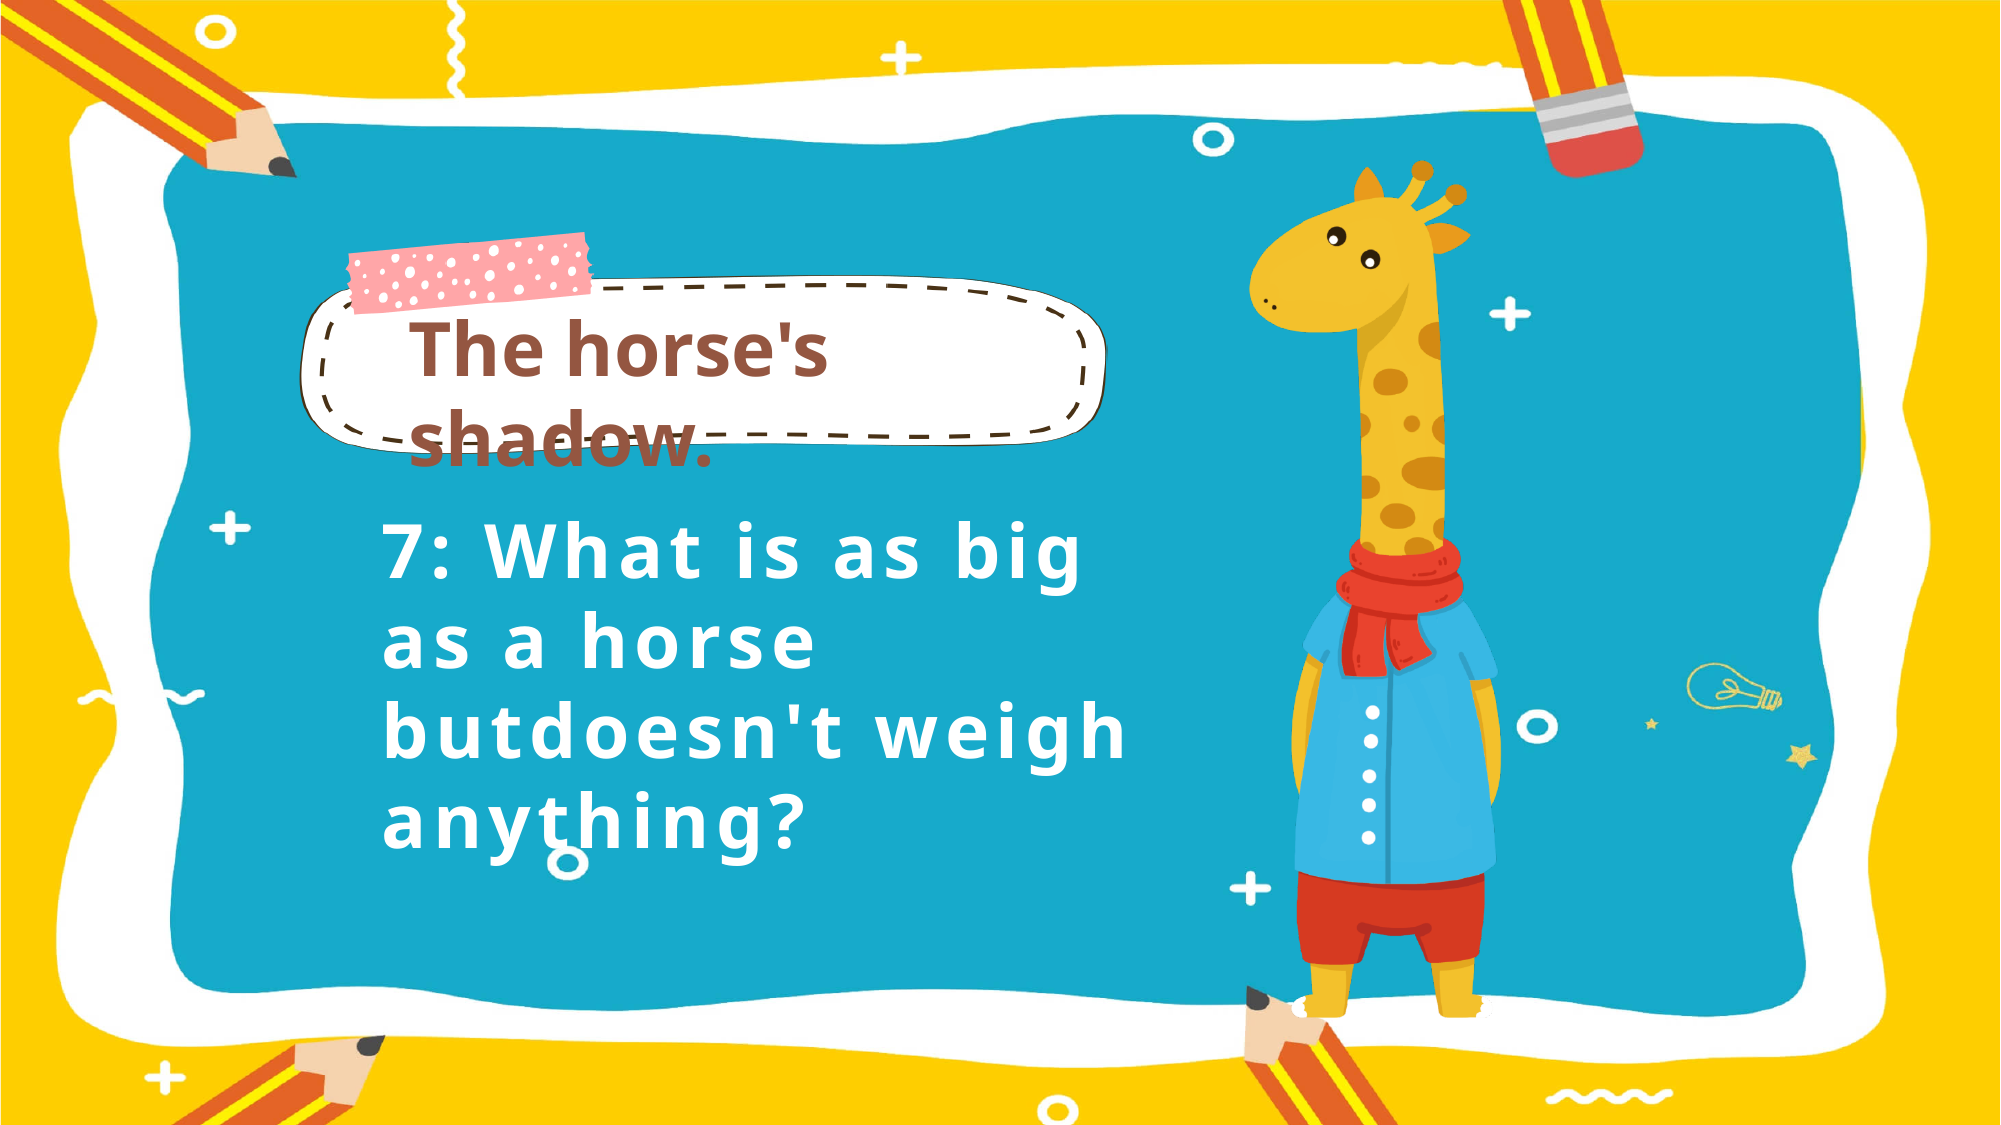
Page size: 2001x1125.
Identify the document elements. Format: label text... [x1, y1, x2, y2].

picture [3, 0, 2000, 1125]
text_box 7: What is as big as a horse butdoesn't weigh anything? [366, 495, 437, 871]
